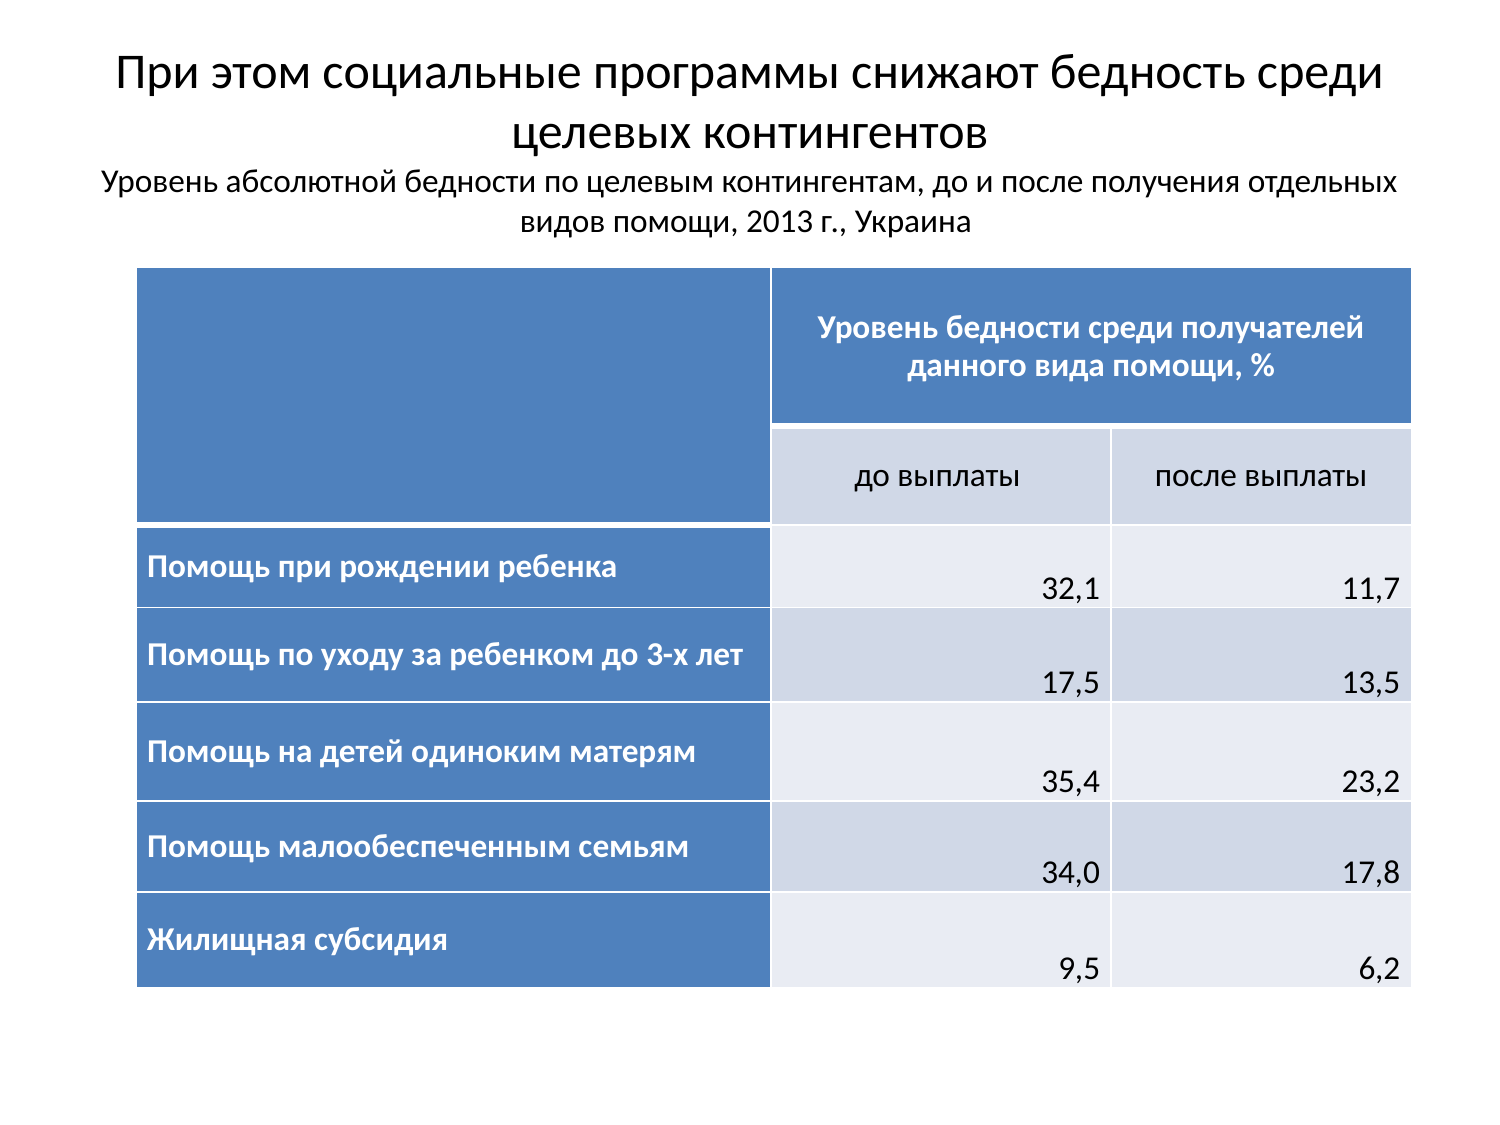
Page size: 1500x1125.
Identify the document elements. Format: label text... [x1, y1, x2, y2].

table_cell 32,1 [772, 526, 1110, 607]
table_cell 11,7 [1112, 526, 1411, 607]
table_cell Помощь на детей одиноким матерям [137, 703, 770, 800]
table_cell 35,4 [772, 703, 1110, 800]
table_cell 34,0 [772, 802, 1110, 891]
table_cell после выплаты [1112, 429, 1411, 524]
table_cell 23,2 [1112, 703, 1411, 800]
table_cell Жилищная субсидия [137, 893, 770, 987]
table_cell 17,5 [772, 608, 1110, 701]
table_cell 13,5 [1112, 608, 1411, 701]
table_cell Помощь по уходу за ребенком до 3-х лет [137, 608, 770, 701]
table_header [137, 268, 770, 522]
table_cell 17,8 [1112, 802, 1411, 891]
table_cell 9,5 [772, 893, 1110, 987]
table_cell 6,2 [1112, 893, 1411, 987]
table_cell Помощь малообеспеченным семьям [137, 802, 770, 891]
table_header Уровень бедности среди получателей данного вида помощи, % [772, 268, 1411, 423]
table_cell до выплаты [772, 429, 1110, 524]
title При этом социальные программы снижают бедность среди целевых контингентов Уровень абсолютной бедности по целевым контингентам, до и после получения отдельных видов помощи, 2013 г., Украина [75, 45, 1425, 233]
table_cell Помощь при рождении ребенка [137, 528, 770, 607]
